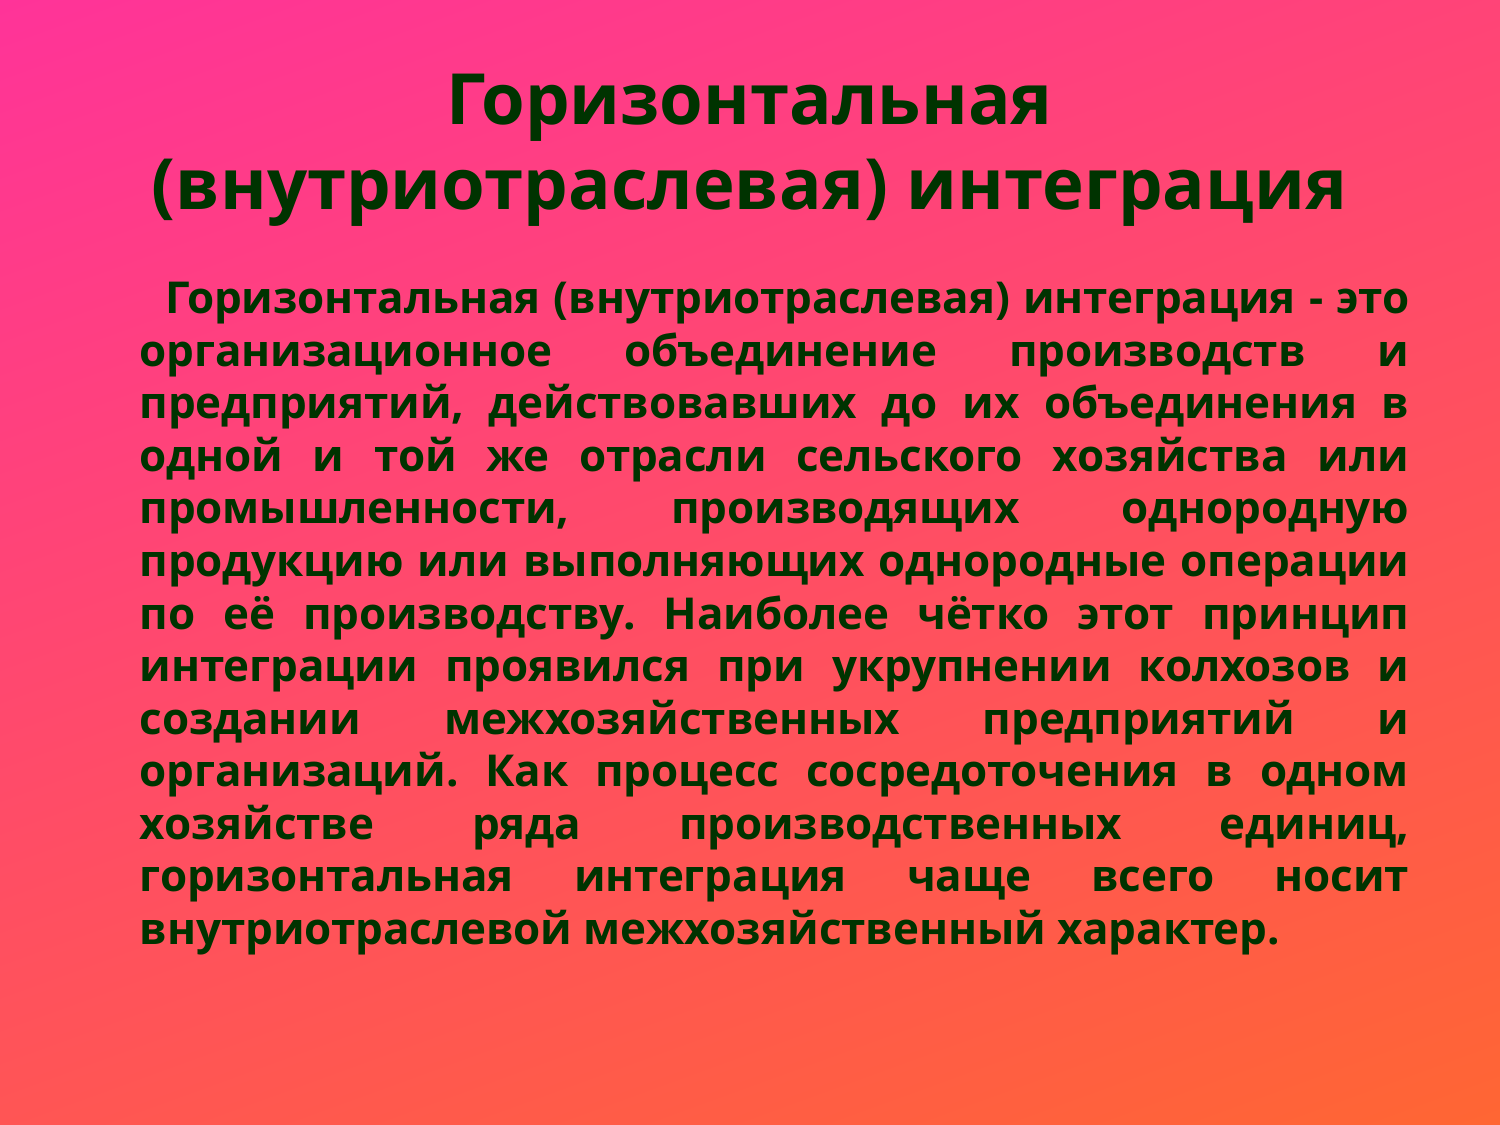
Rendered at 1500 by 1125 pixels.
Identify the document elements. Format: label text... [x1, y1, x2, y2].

title Горизонтальная (внутриотраслевая) интеграция [75, 45, 1425, 233]
list Горизонтальная (внутриотраслевая) интеграция - это организационное объединение производств и предприятий, действовавших до их объединения в одной и той же отрасли сельского хозяйства или промышленности, производящих однородную продукцию или выполняющих однородные операции по её производству. Наиболее чётко этот принцип интеграции проявился при укрупнении колхозов и создании межхозяйственных предприятий и организаций. Как процесс сосредоточения в одном хозяйстве ряда производственных единиц, горизонтальная интеграция чаще всего носит внутриотраслевой межхозяйственный характер. [75, 262, 1425, 1005]
